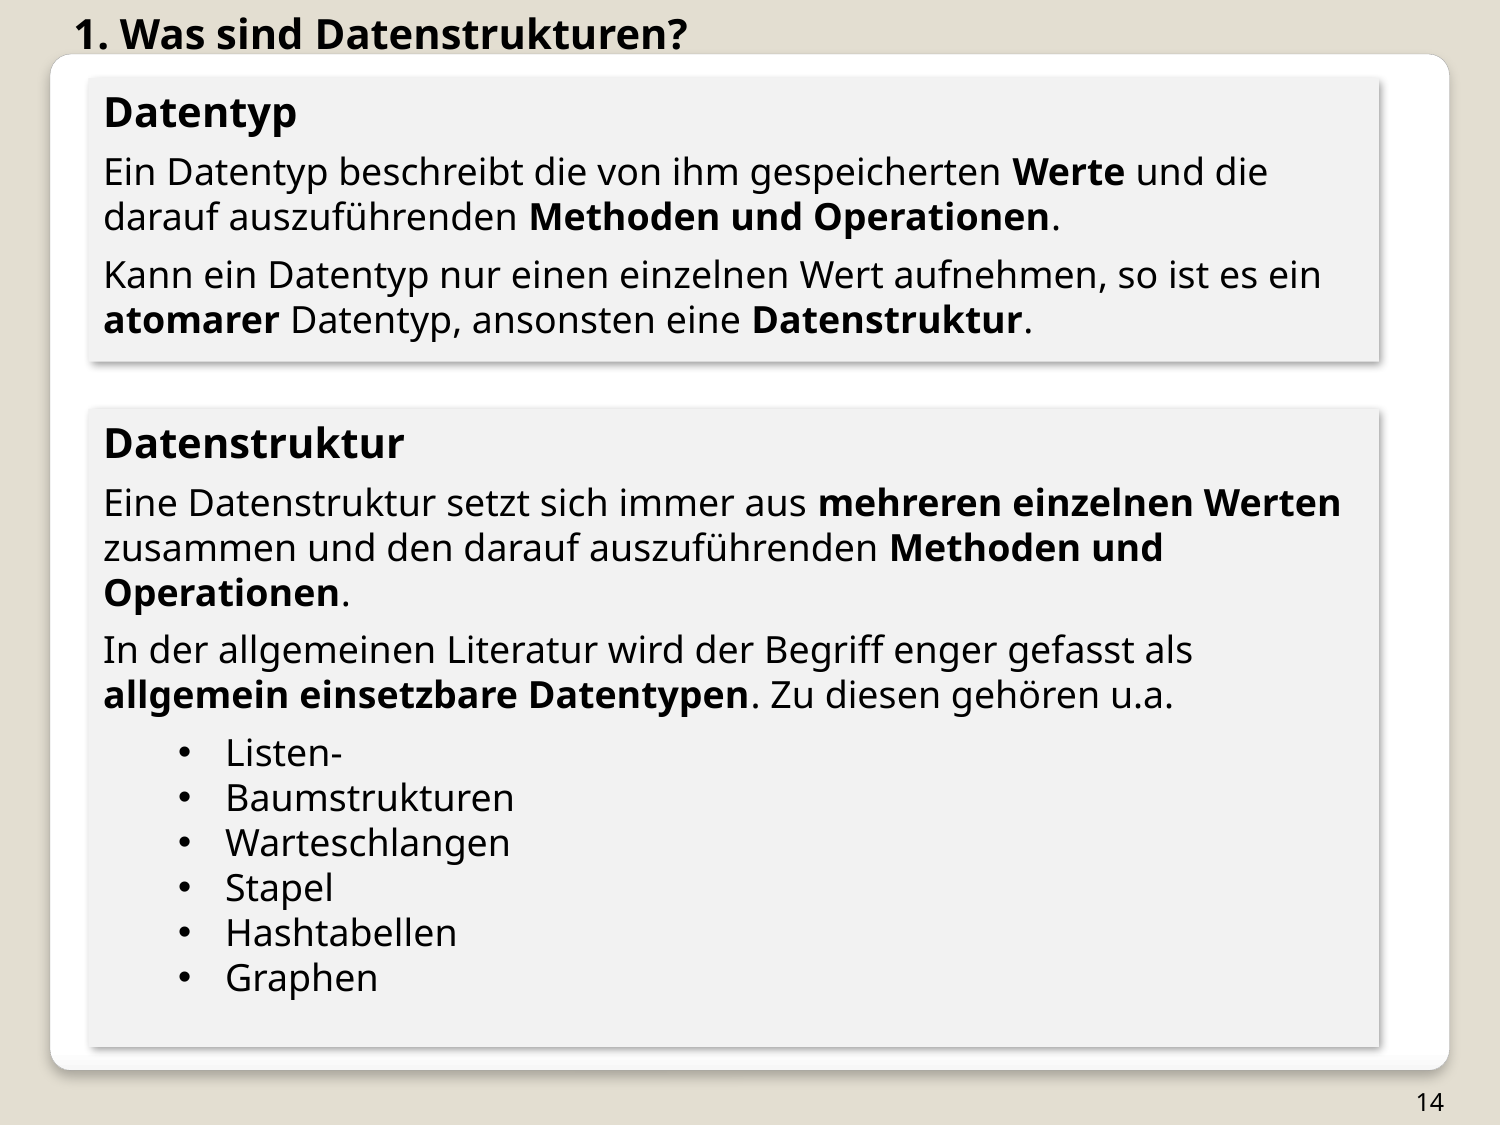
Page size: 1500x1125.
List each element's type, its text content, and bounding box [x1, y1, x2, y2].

text_box 1. Was sind Datenstrukturen? [58, 0, 1325, 65]
text_box Datenstruktur Eine Datenstruktur setzt sich immer aus mehreren einzelnen Werten zusammen und den darauf auszuführenden Methoden und Operationen. In der allgemeinen Literatur wird der Begriff enger gefasst als allgemein einsetzbare Datentypen. Zu diesen gehören u.a. Listen- Baumstrukturen Warteschlangen Stapel Hashtabellen Graphen [85, 405, 1382, 1050]
text_box Datentyp Ein Datentyp beschreibt die von ihm gespeicherten Werte und die darauf auszuführenden Methoden und Operationen. Kann ein Datentyp nur einen einzelnen Wert aufnehmen, so ist es ein atomarer Datentyp, ansonsten eine Datenstruktur. [85, 75, 1382, 365]
